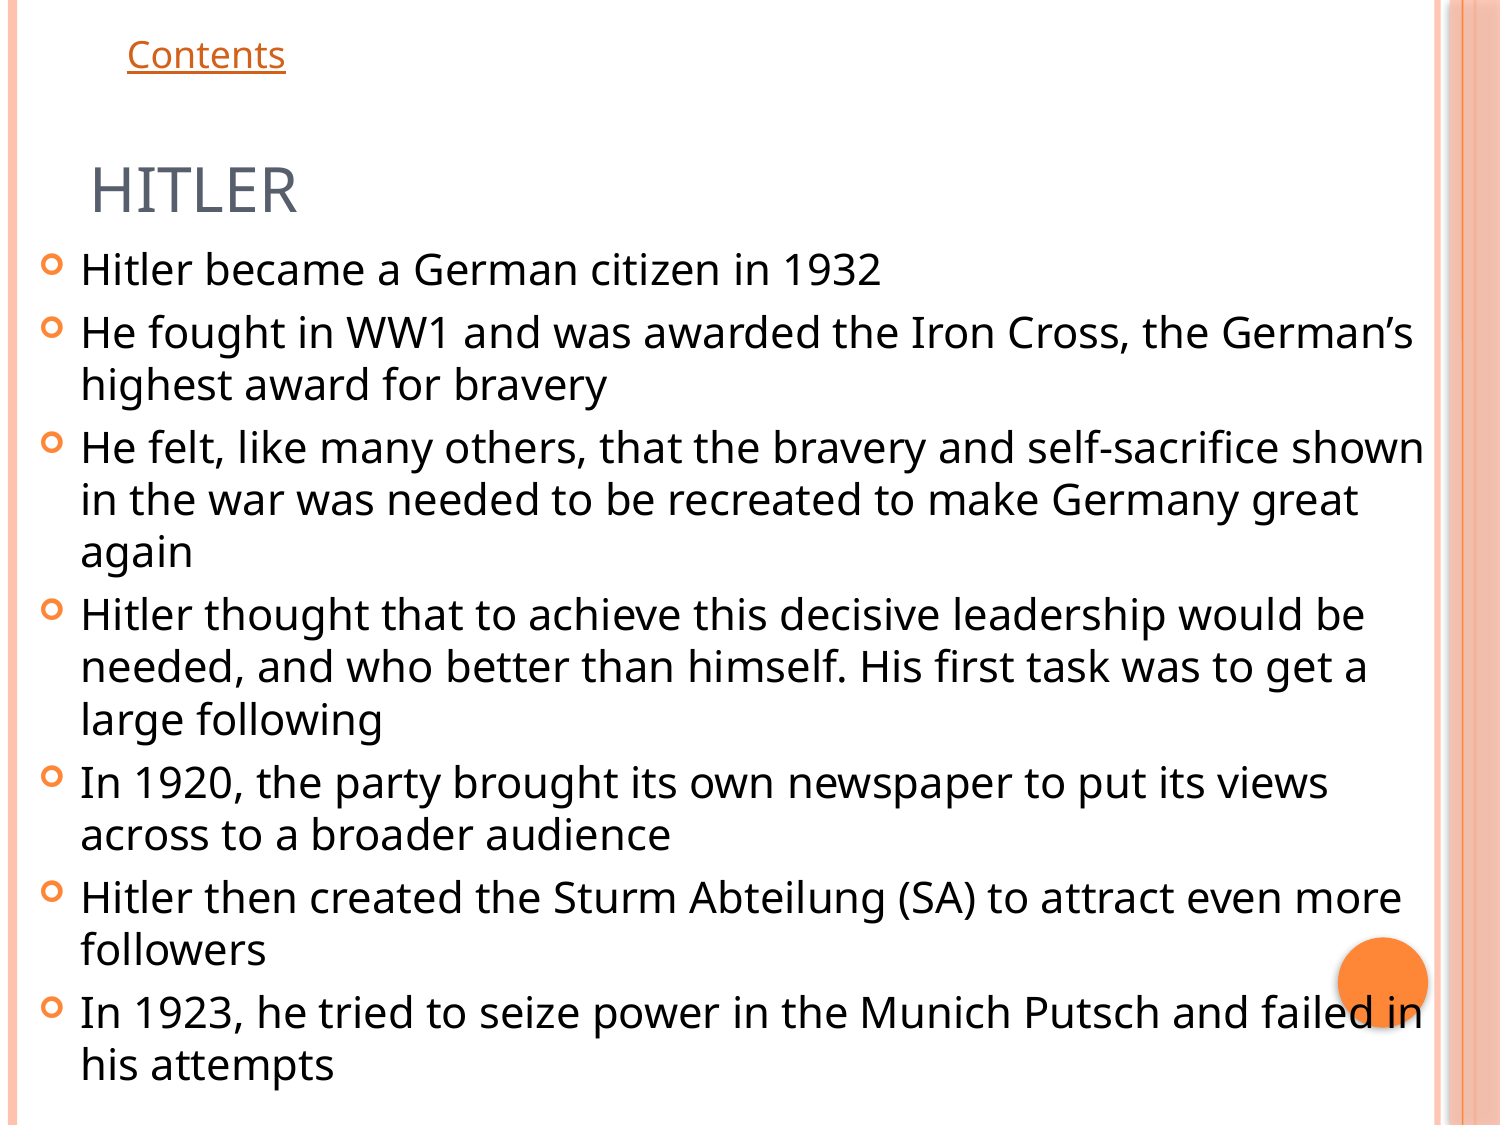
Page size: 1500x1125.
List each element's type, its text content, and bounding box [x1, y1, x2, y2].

title Hitler [75, 45, 1300, 233]
list Hitler became a German citizen in 1932 He fought in WW1 and was awarded the Iron Cross, the German’s highest award for bravery He felt, like many others, that the bravery and self-sacrifice shown in the war was needed to be recreated to make Germany great again Hitler thought that to achieve this decisive leadership would be needed, and who better than himself. His first task was to get a large following In 1920, the party brought its own newspaper to put its views across to a broader audience Hitler then created the Sturm Abteilung (SA) to attract even more followers In 1923, he tried to seize power in the Munich Putsch and failed in his attempts [23, 234, 1477, 1102]
